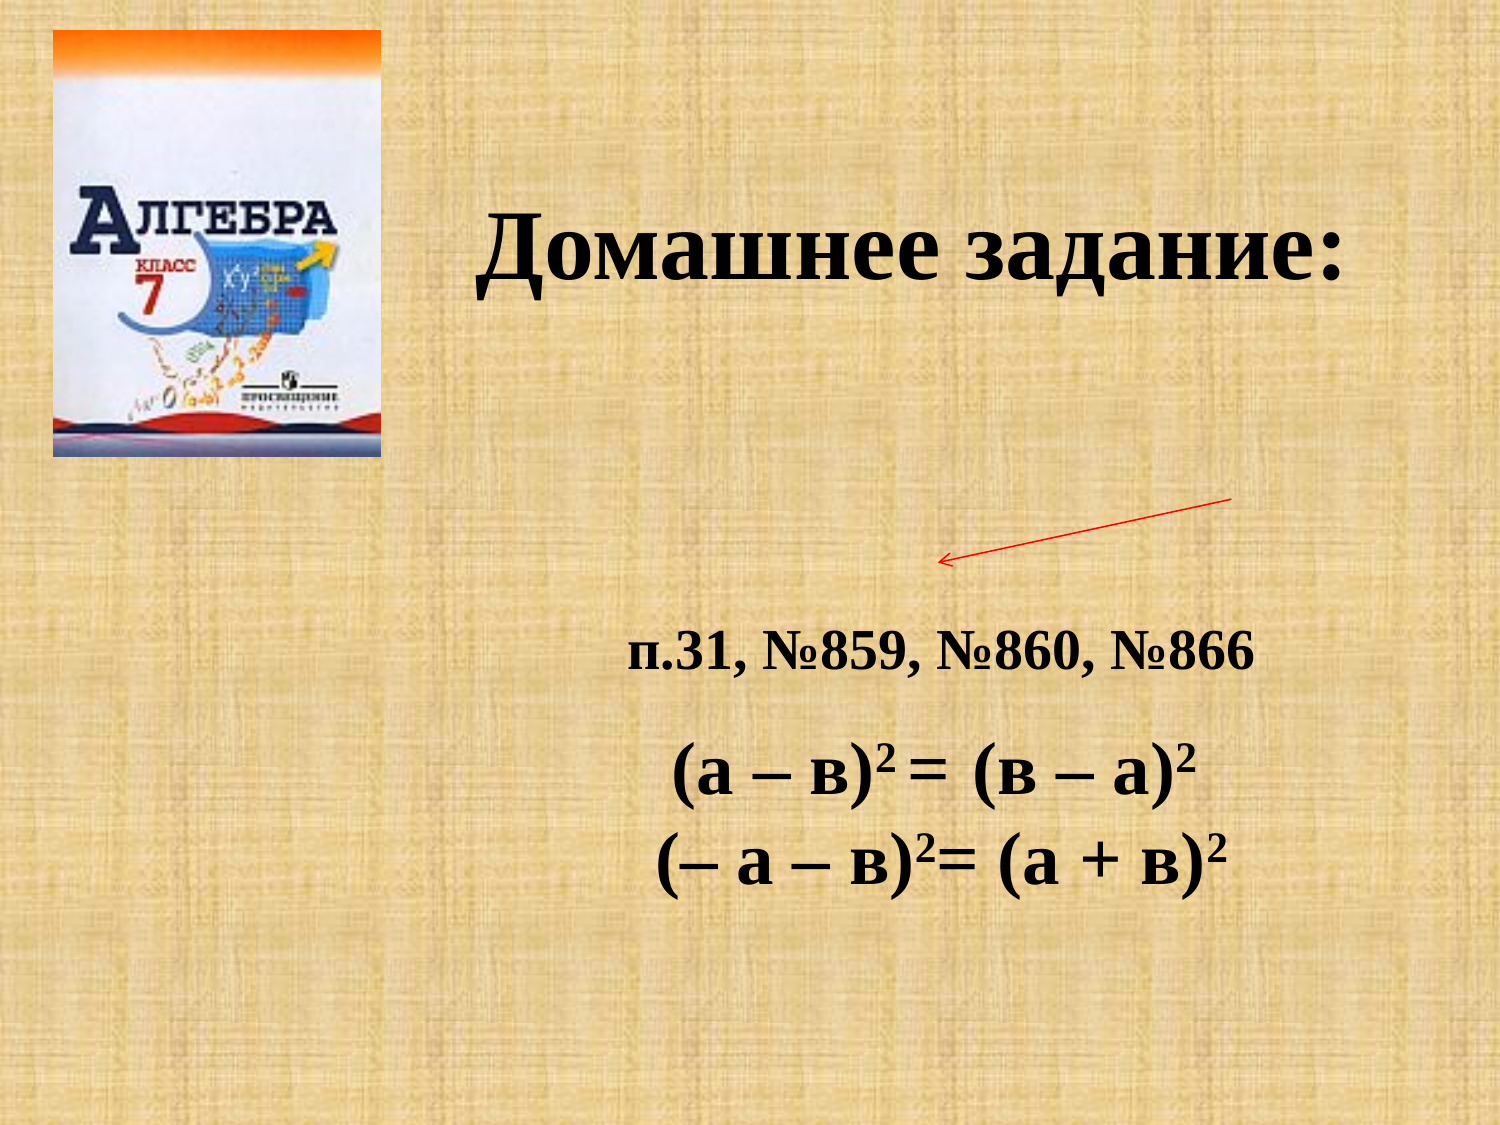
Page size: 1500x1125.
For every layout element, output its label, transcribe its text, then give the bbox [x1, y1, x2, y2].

text_box п.31, №859, №860, №866 (а – в)2 = (в – а)2 (‒ а ‒ в)2= (а + в)2 [442, 172, 1441, 1118]
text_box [937, 498, 1232, 563]
picture [0, 0, 1500, 1125]
